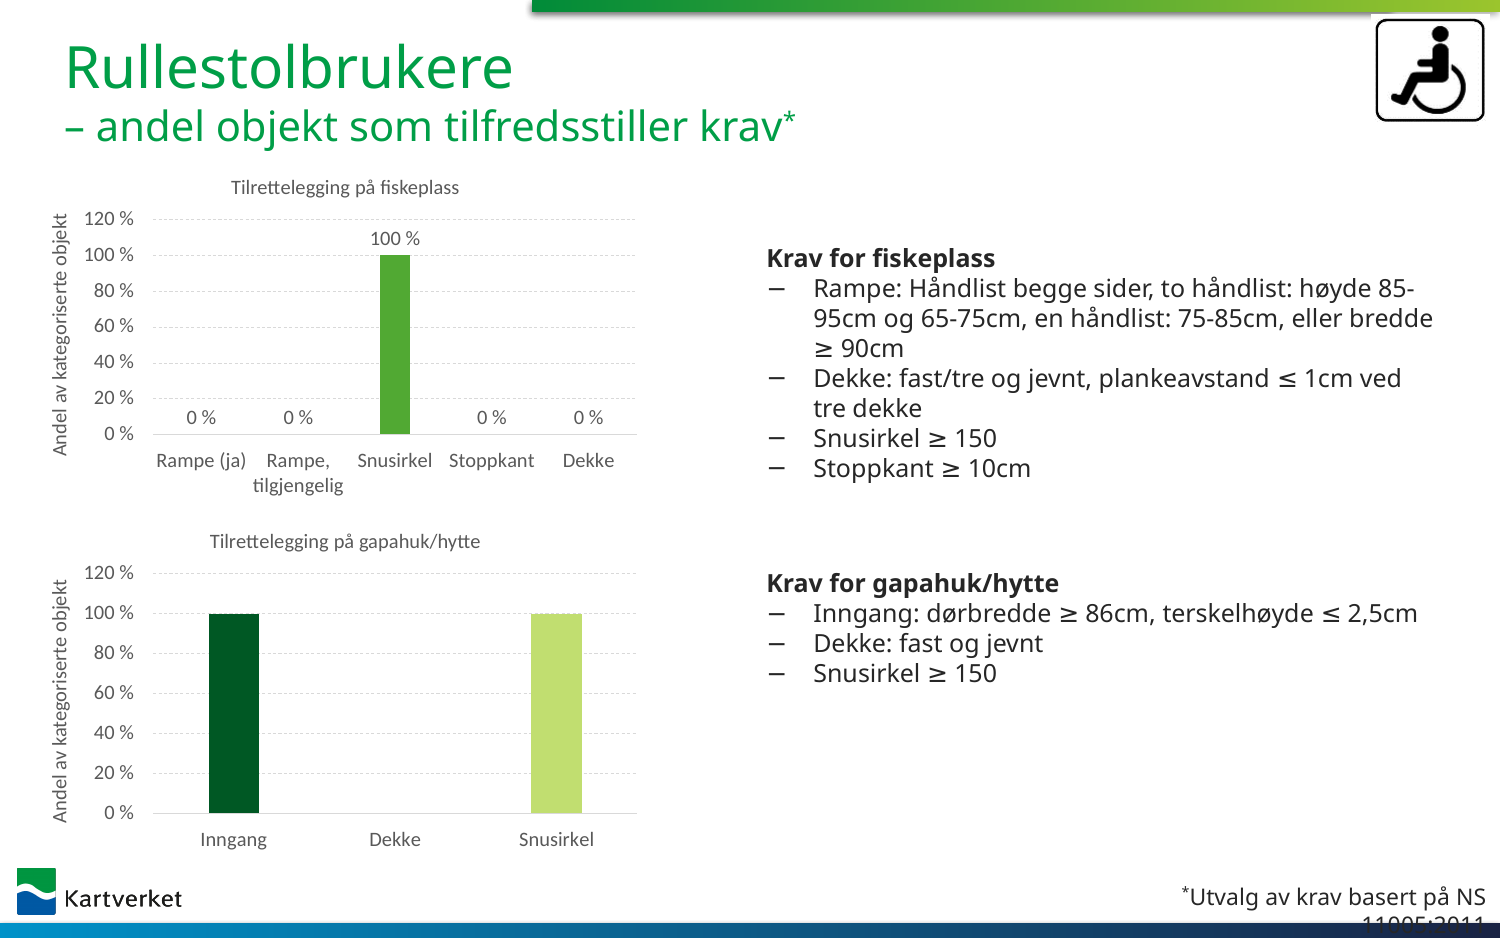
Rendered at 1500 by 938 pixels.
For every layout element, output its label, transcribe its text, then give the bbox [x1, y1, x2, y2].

picture [41, 166, 650, 505]
text_box *Utvalg av krav basert på NS 11005:2011 [1068, 873, 1500, 938]
text_box Rullestolbrukere – andel objekt som tilfredsstiller krav* [49, 29, 1431, 158]
text_box Krav for gapahuk/hytte Inngang: dørbredde ≥ 86cm, terskelhøyde ≤ 2,5cm Dekke: fast og jevnt Snusirkel ≥ 150 [751, 560, 1452, 695]
picture [1371, 13, 1491, 127]
text_box Krav for fiskeplass Rampe: Håndlist begge sider, to håndlist: høyde 85-95cm og 65-75cm, en håndlist: 75-85cm, eller bredde ≥ 90cm Dekke: fast/tre og jevnt, plankeavstand ≤ 1cm ved tre dekke Snusirkel ≥ 150 Stoppkant ≥ 10cm [751, 235, 1452, 490]
picture [41, 520, 650, 859]
